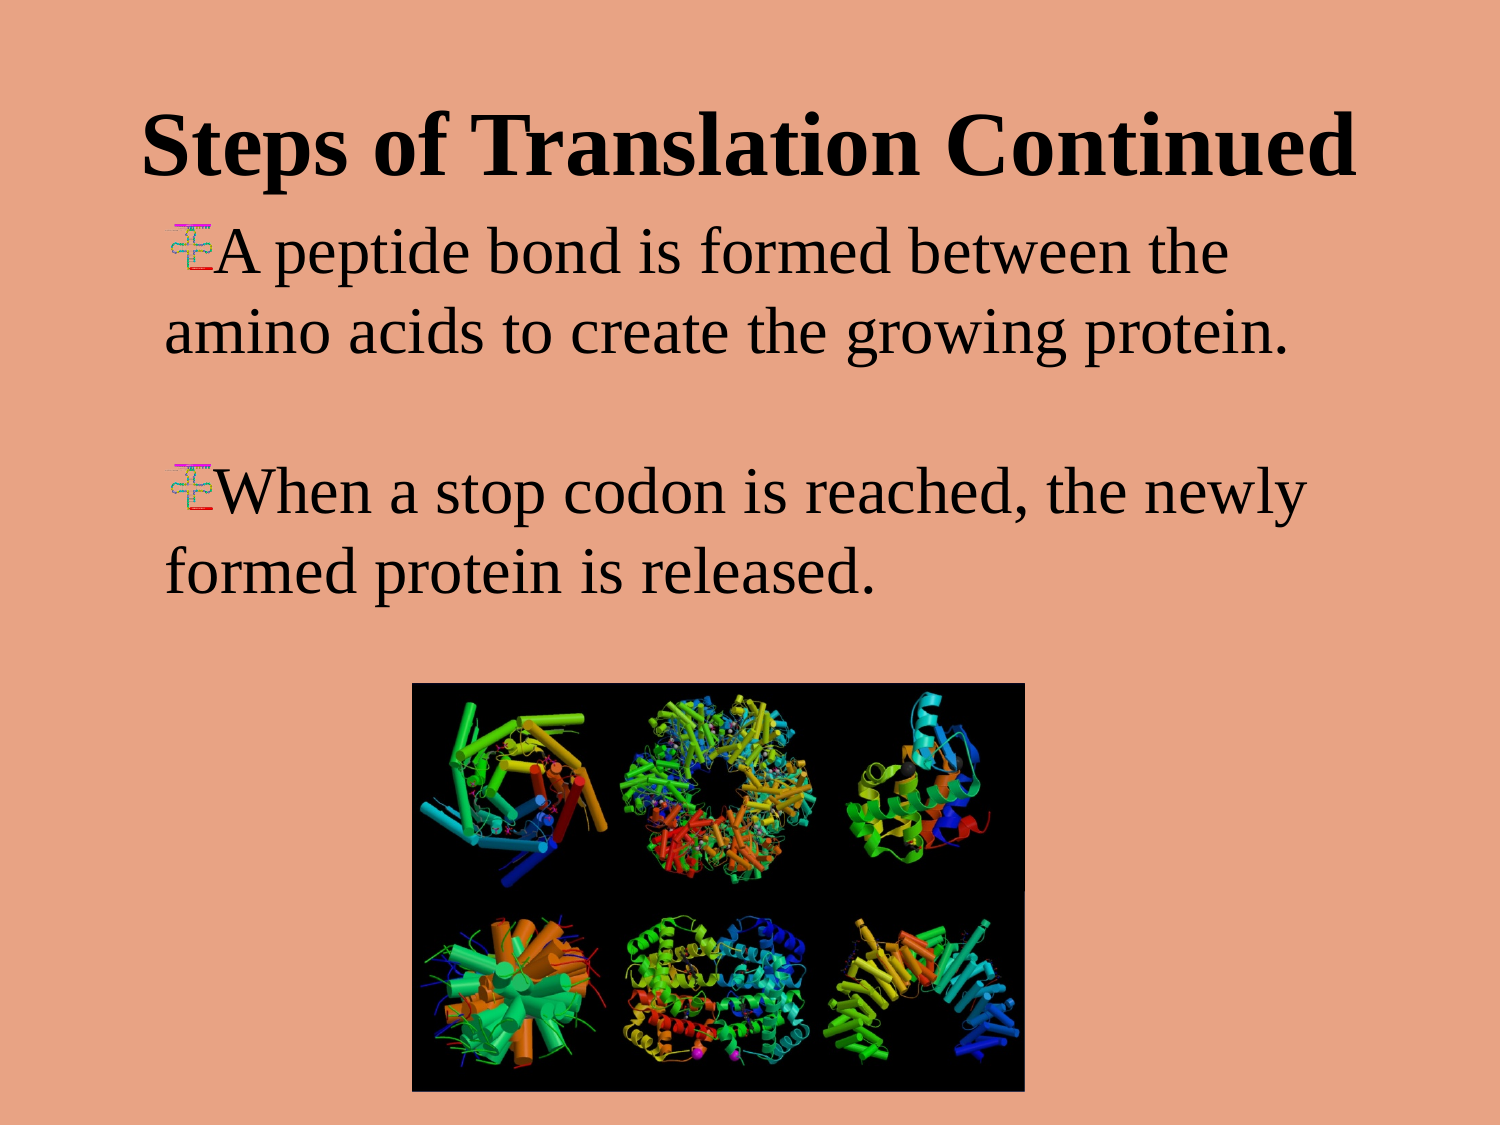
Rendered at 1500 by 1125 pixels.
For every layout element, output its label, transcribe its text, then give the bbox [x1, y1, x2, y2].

title Steps of Translation Continued [75, 45, 1425, 233]
picture [164, 463, 212, 511]
picture [412, 683, 1026, 1093]
picture [164, 223, 212, 271]
text_box A peptide bond is formed between the amino acids to create the growing protein. When a stop codon is reached, the newly formed protein is released. [150, 199, 1375, 695]
